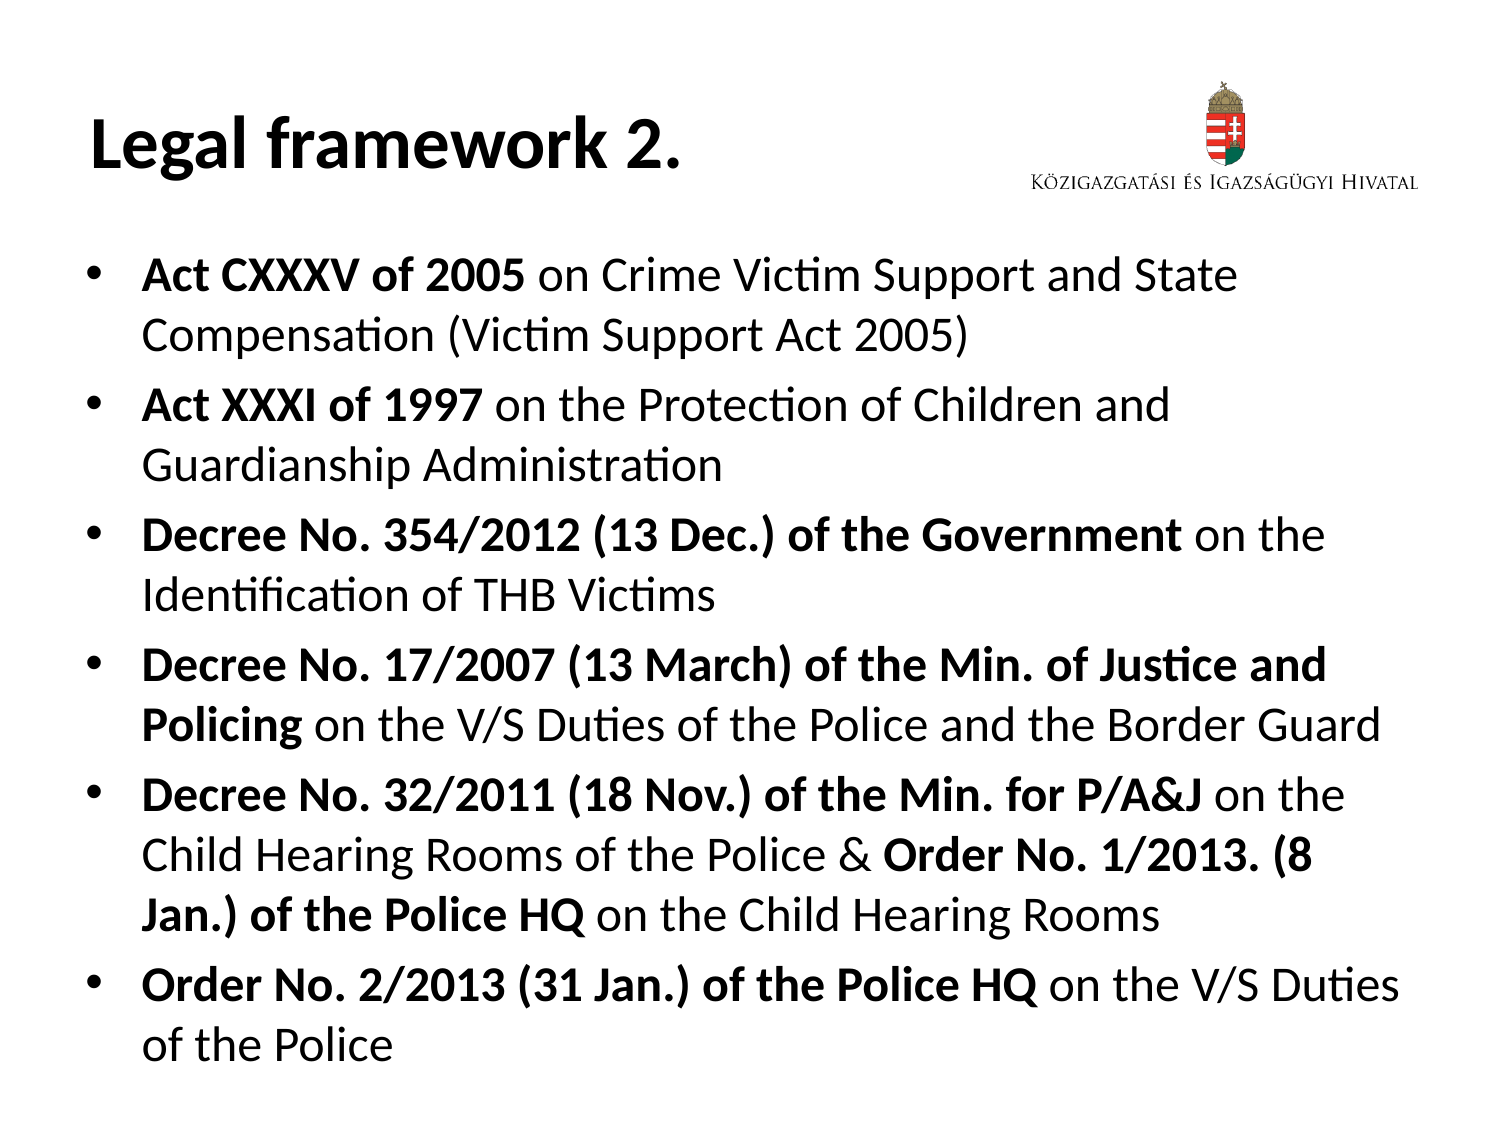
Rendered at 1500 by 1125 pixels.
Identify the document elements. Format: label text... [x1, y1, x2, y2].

title Legal framework 2. [75, 45, 1425, 233]
list Act CXXXV of 2005 on Crime Victim Support and State Compensation (Victim Support Act 2005) Act XXXI of 1997 on the Protection of Children and Guardianship Administration Decree No. 354/2012 (13 Dec.) of the Government on the Identification of THB Victims Decree No. 17/2007 (13 March) of the Min. of Justice and Policing on the V/S Duties of the Police and the Border Guard Decree No. 32/2011 (18 Nov.) of the Min. for P/A&J on the Child Hearing Rooms of the Police & Order No. 1/2013. (8 Jan.) of the Police HQ on the Child Hearing Rooms Order No. 2/2013 (31 Jan.) of the Police HQ on the V/S Duties of the Police [70, 234, 1418, 1090]
picture [1031, 81, 1418, 189]
